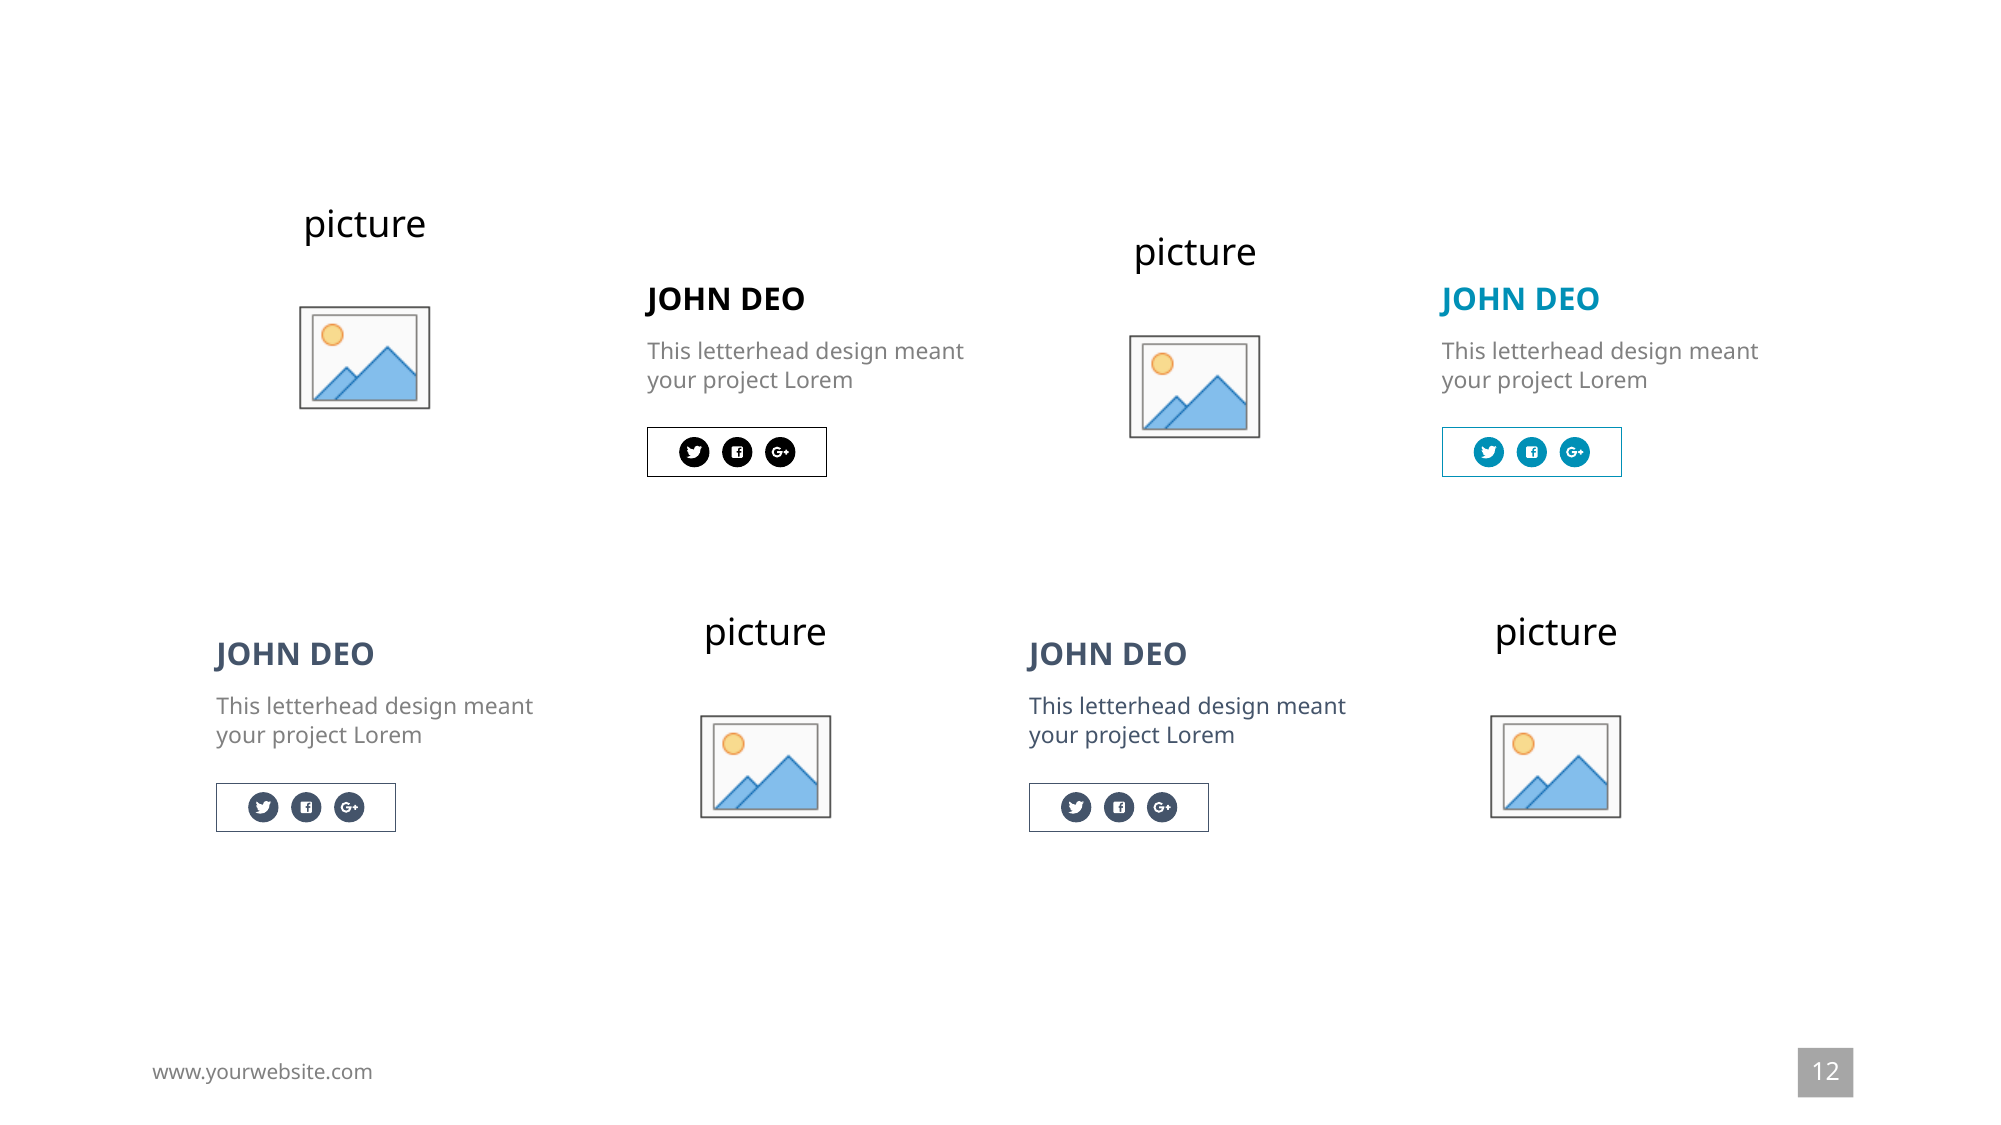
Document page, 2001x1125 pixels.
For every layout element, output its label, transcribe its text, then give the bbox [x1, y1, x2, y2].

picture [599, 600, 932, 933]
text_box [1014, 616, 1389, 832]
slide_number 12 [1788, 1042, 1863, 1103]
picture [1390, 600, 1723, 933]
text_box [201, 616, 576, 832]
footer www.yourwebsite.com [137, 1042, 415, 1103]
picture [1029, 220, 1362, 553]
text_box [632, 261, 1007, 477]
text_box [1427, 261, 1801, 477]
picture [199, 192, 532, 525]
